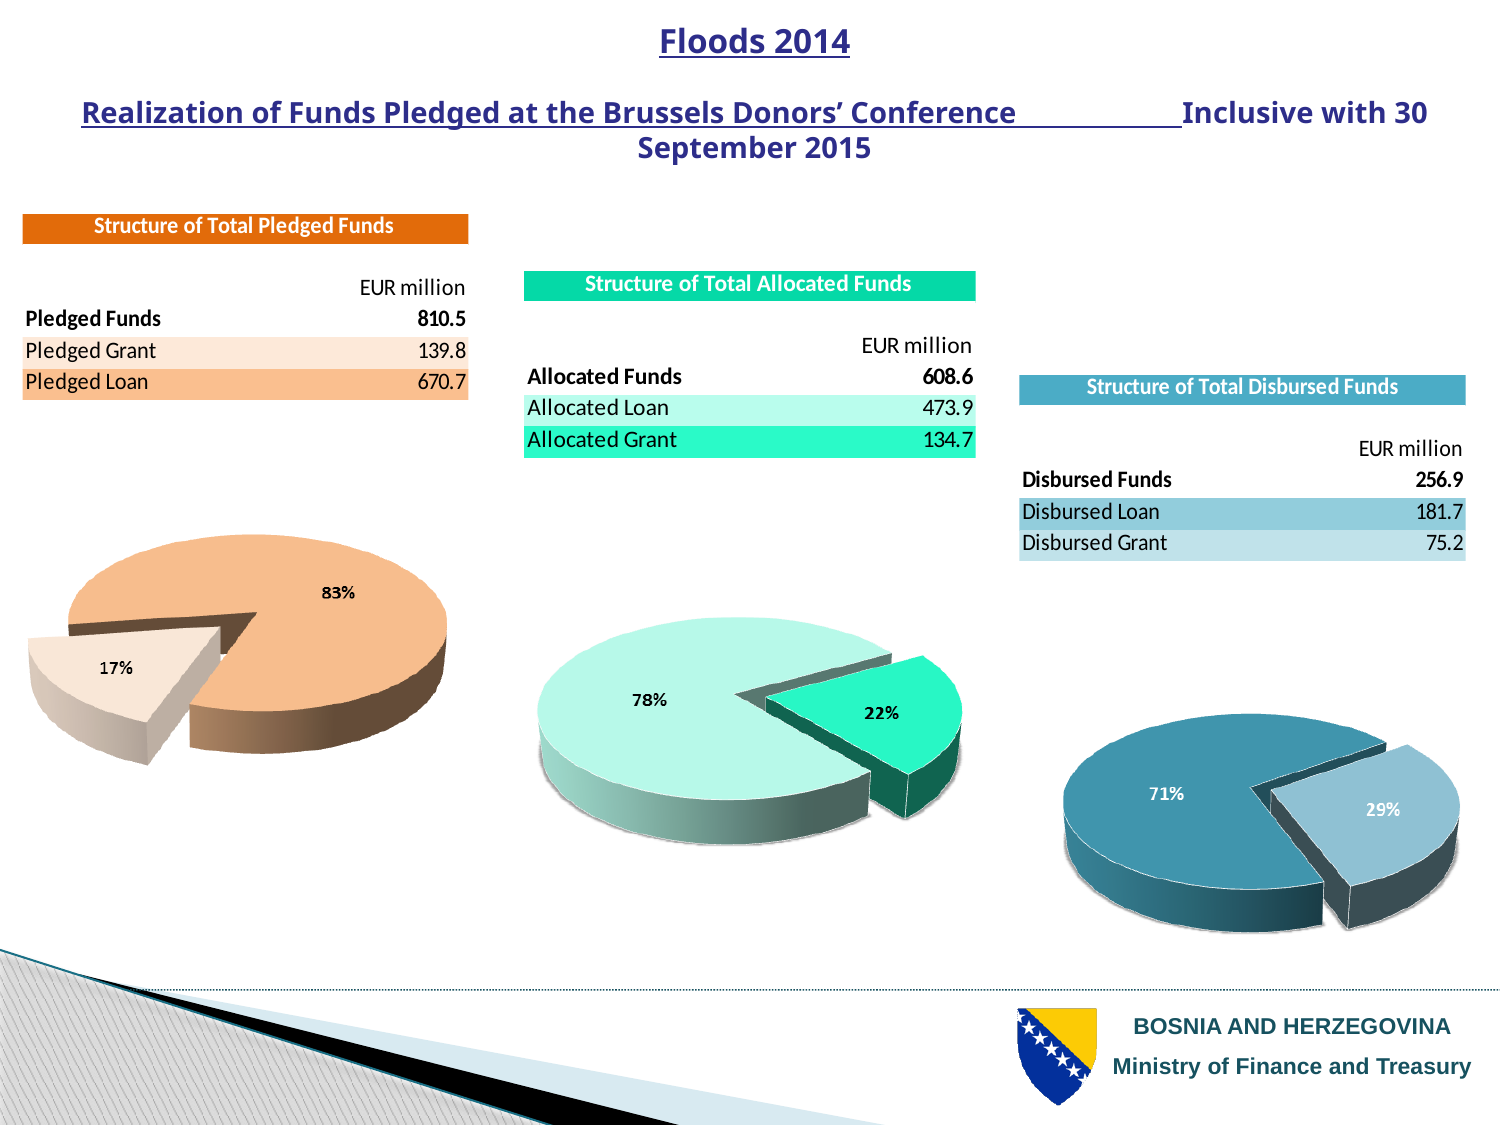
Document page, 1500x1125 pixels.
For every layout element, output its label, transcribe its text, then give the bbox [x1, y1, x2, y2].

picture [522, 269, 978, 460]
picture [20, 212, 471, 402]
picture [1063, 687, 1482, 969]
text_box BOSNIA AND HERZEGOVINA Ministry of Finance and Treasury [1096, 1004, 1489, 1125]
picture [522, 599, 988, 880]
picture [1017, 373, 1468, 563]
picture [16, 505, 467, 795]
picture [1017, 1008, 1098, 1106]
text_box Floods 2014 Realization of Funds Pledged at the Brussels Donors’ Conference Inclusive with 30 September 2015 [43, 12, 1467, 172]
